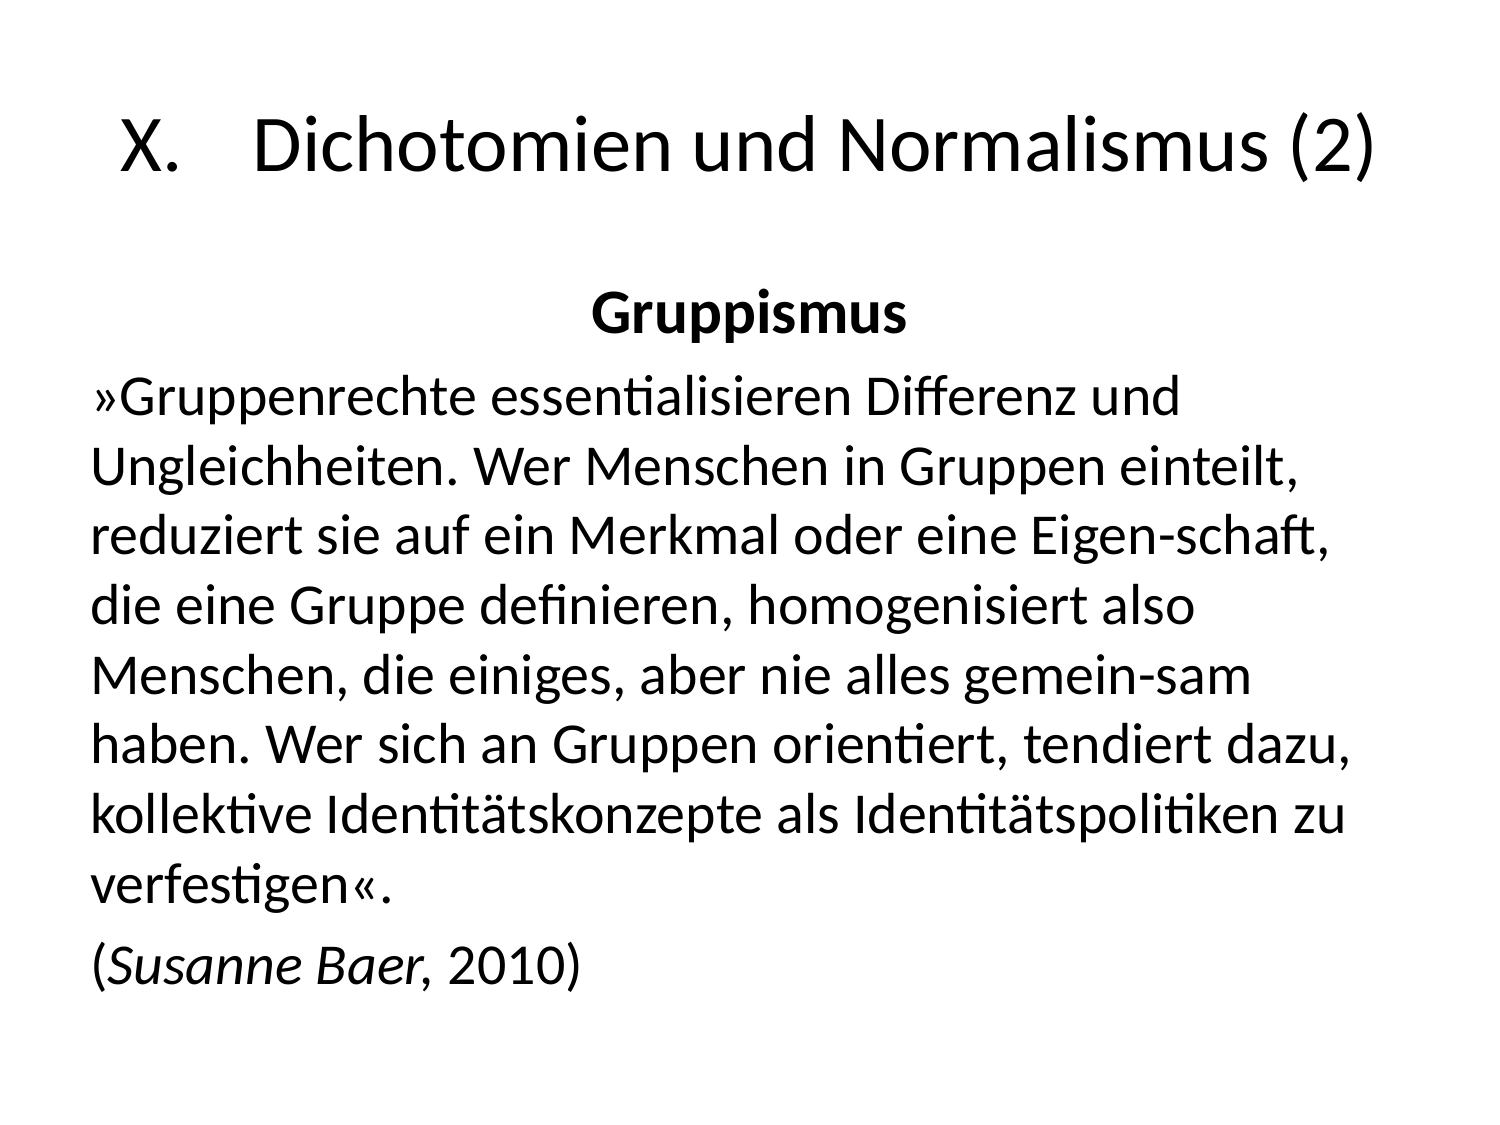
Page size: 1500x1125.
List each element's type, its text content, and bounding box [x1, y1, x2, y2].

list Gruppismus »Gruppenrechte essentialisieren Differenz und Ungleichheiten. Wer Menschen in Gruppen einteilt, reduziert sie auf ein Merkmal oder eine Eigen-schaft, die eine Gruppe definieren, homogenisiert also Menschen, die einiges, aber nie alles gemein-sam haben. Wer sich an Gruppen orientiert, tendiert dazu, kollektive Identitätskonzepte als Identitätspolitiken zu verfestigen«. (Susanne Baer, 2010) [75, 262, 1425, 1005]
title X. Dichotomien und Normalismus (2) [75, 45, 1425, 233]
